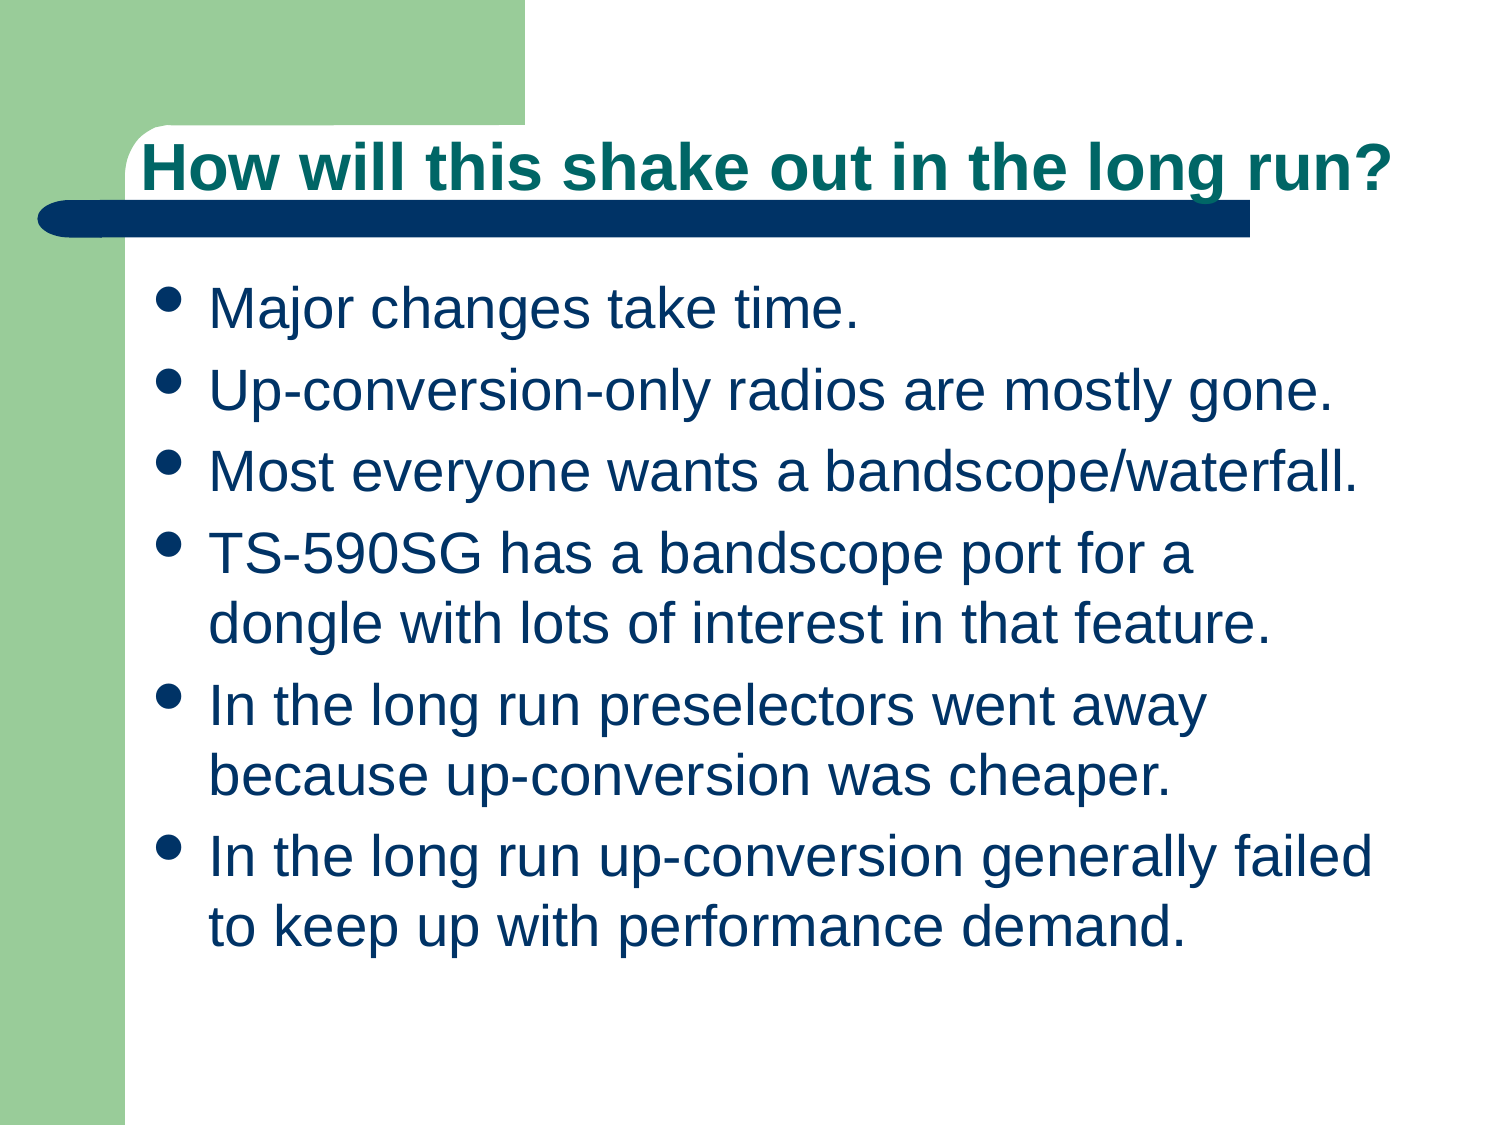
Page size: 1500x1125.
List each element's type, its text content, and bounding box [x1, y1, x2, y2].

title How will this shake out in the long run? [124, 124, 1426, 213]
list Major changes take time. Up-conversion-only radios are mostly gone. Most everyone wants a bandscope/waterfall. TS-590SG has a bandscope port for a dongle with lots of interest in that feature. In the long run preselectors went away because up-conversion was cheaper. In the long run up-conversion generally failed to keep up with performance demand. [137, 262, 1400, 1088]
